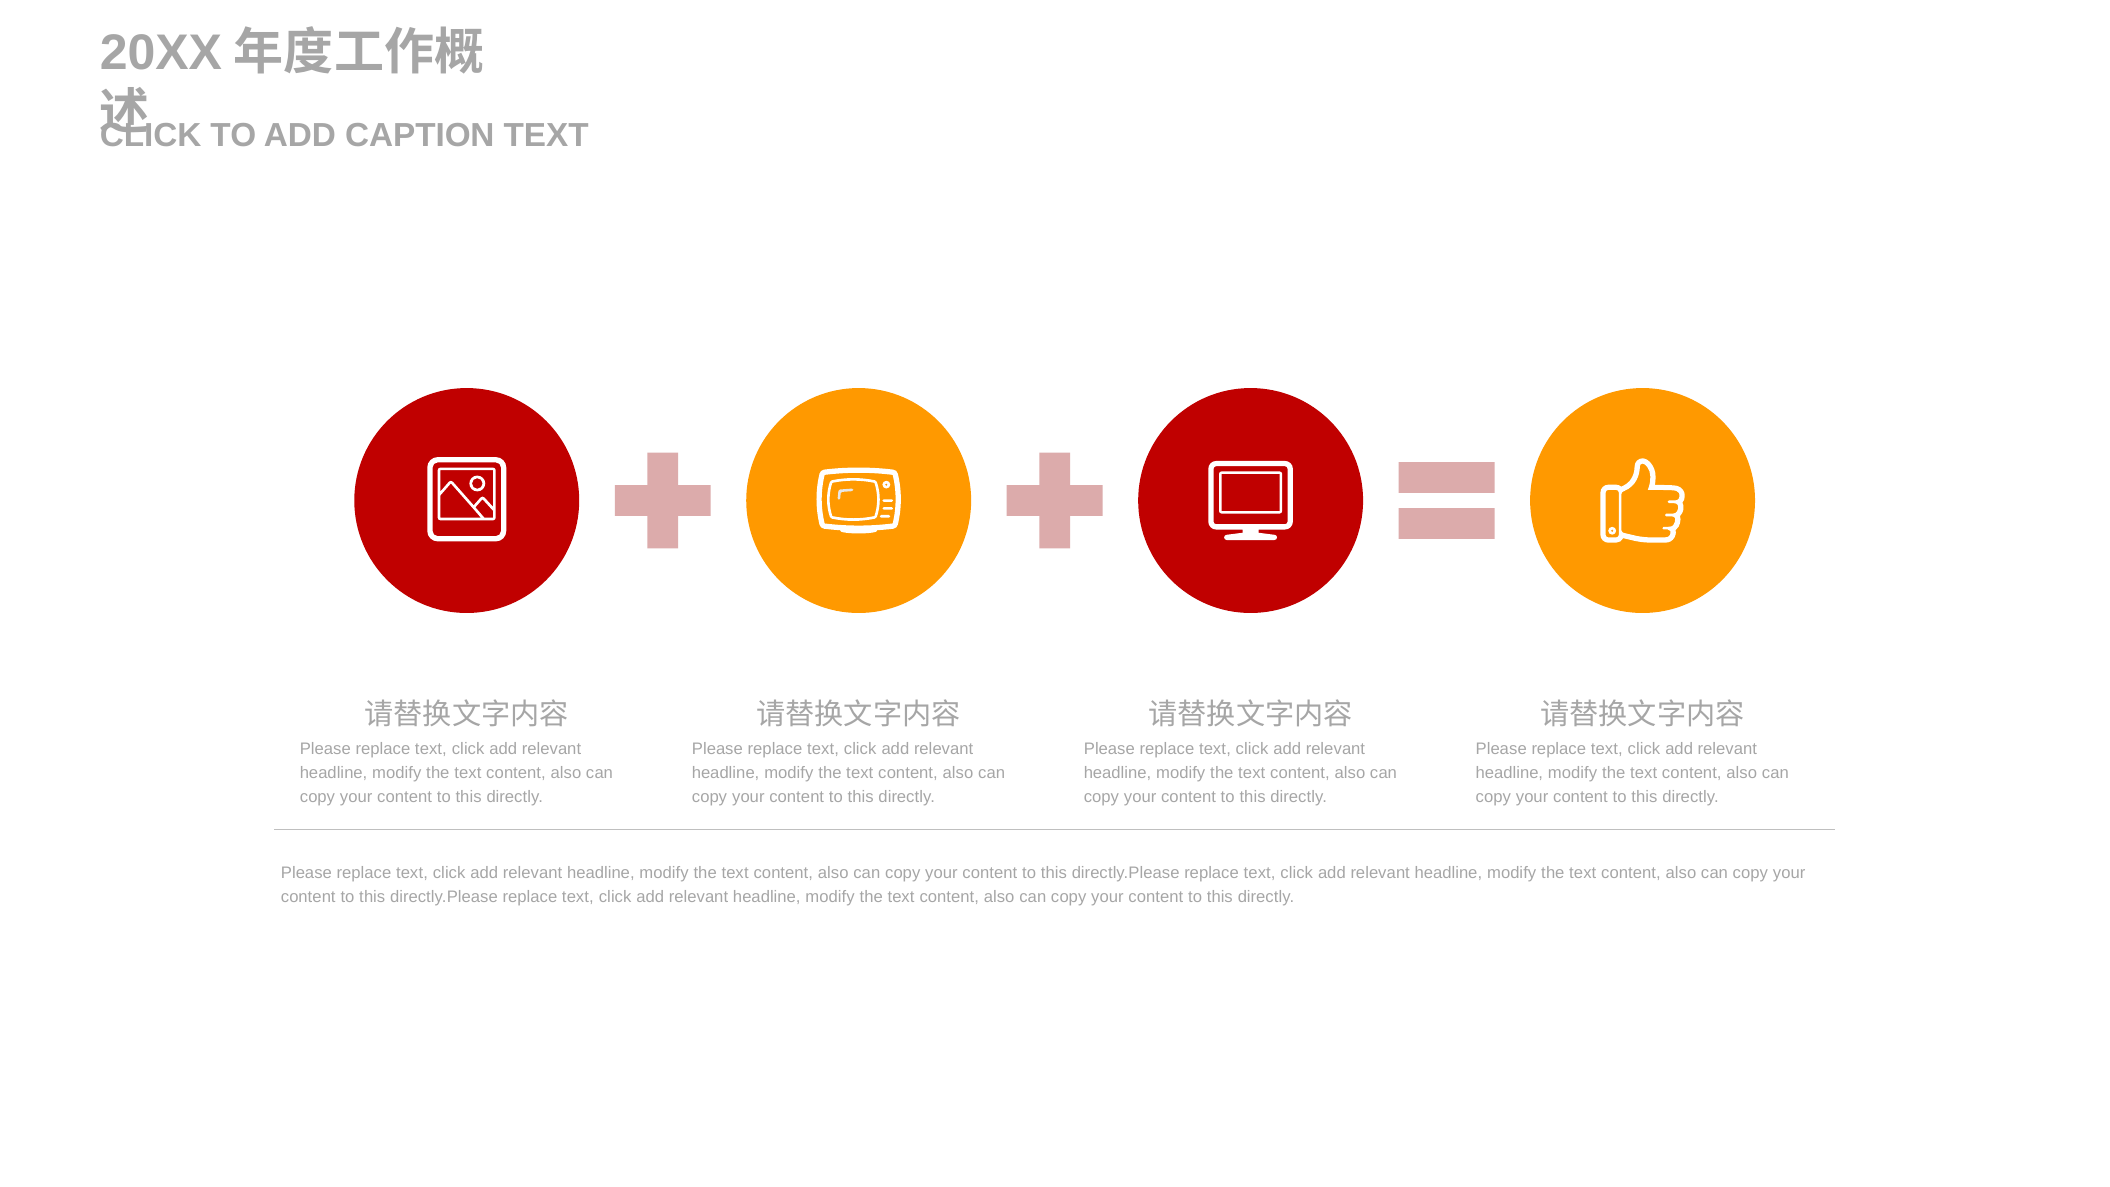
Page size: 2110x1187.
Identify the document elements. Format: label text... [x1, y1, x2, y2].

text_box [299, 688, 634, 805]
text_box CLICK TO ADD CAPTION TEXT [99, 113, 629, 154]
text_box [354, 388, 1755, 613]
text_box 20XX年度工作概述 [99, 19, 534, 113]
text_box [691, 688, 1026, 805]
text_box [1083, 688, 1418, 805]
text_box Please replace text, click add relevant headline, modify the text content, also can copy your content to this directly.Please replace text, click add relevant headline, modify the text content, also can copy your content to this directly.Please replace text, click add relevant headline, modify the text content, also can copy your content to this directly. [280, 858, 1829, 907]
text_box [1475, 688, 1810, 805]
